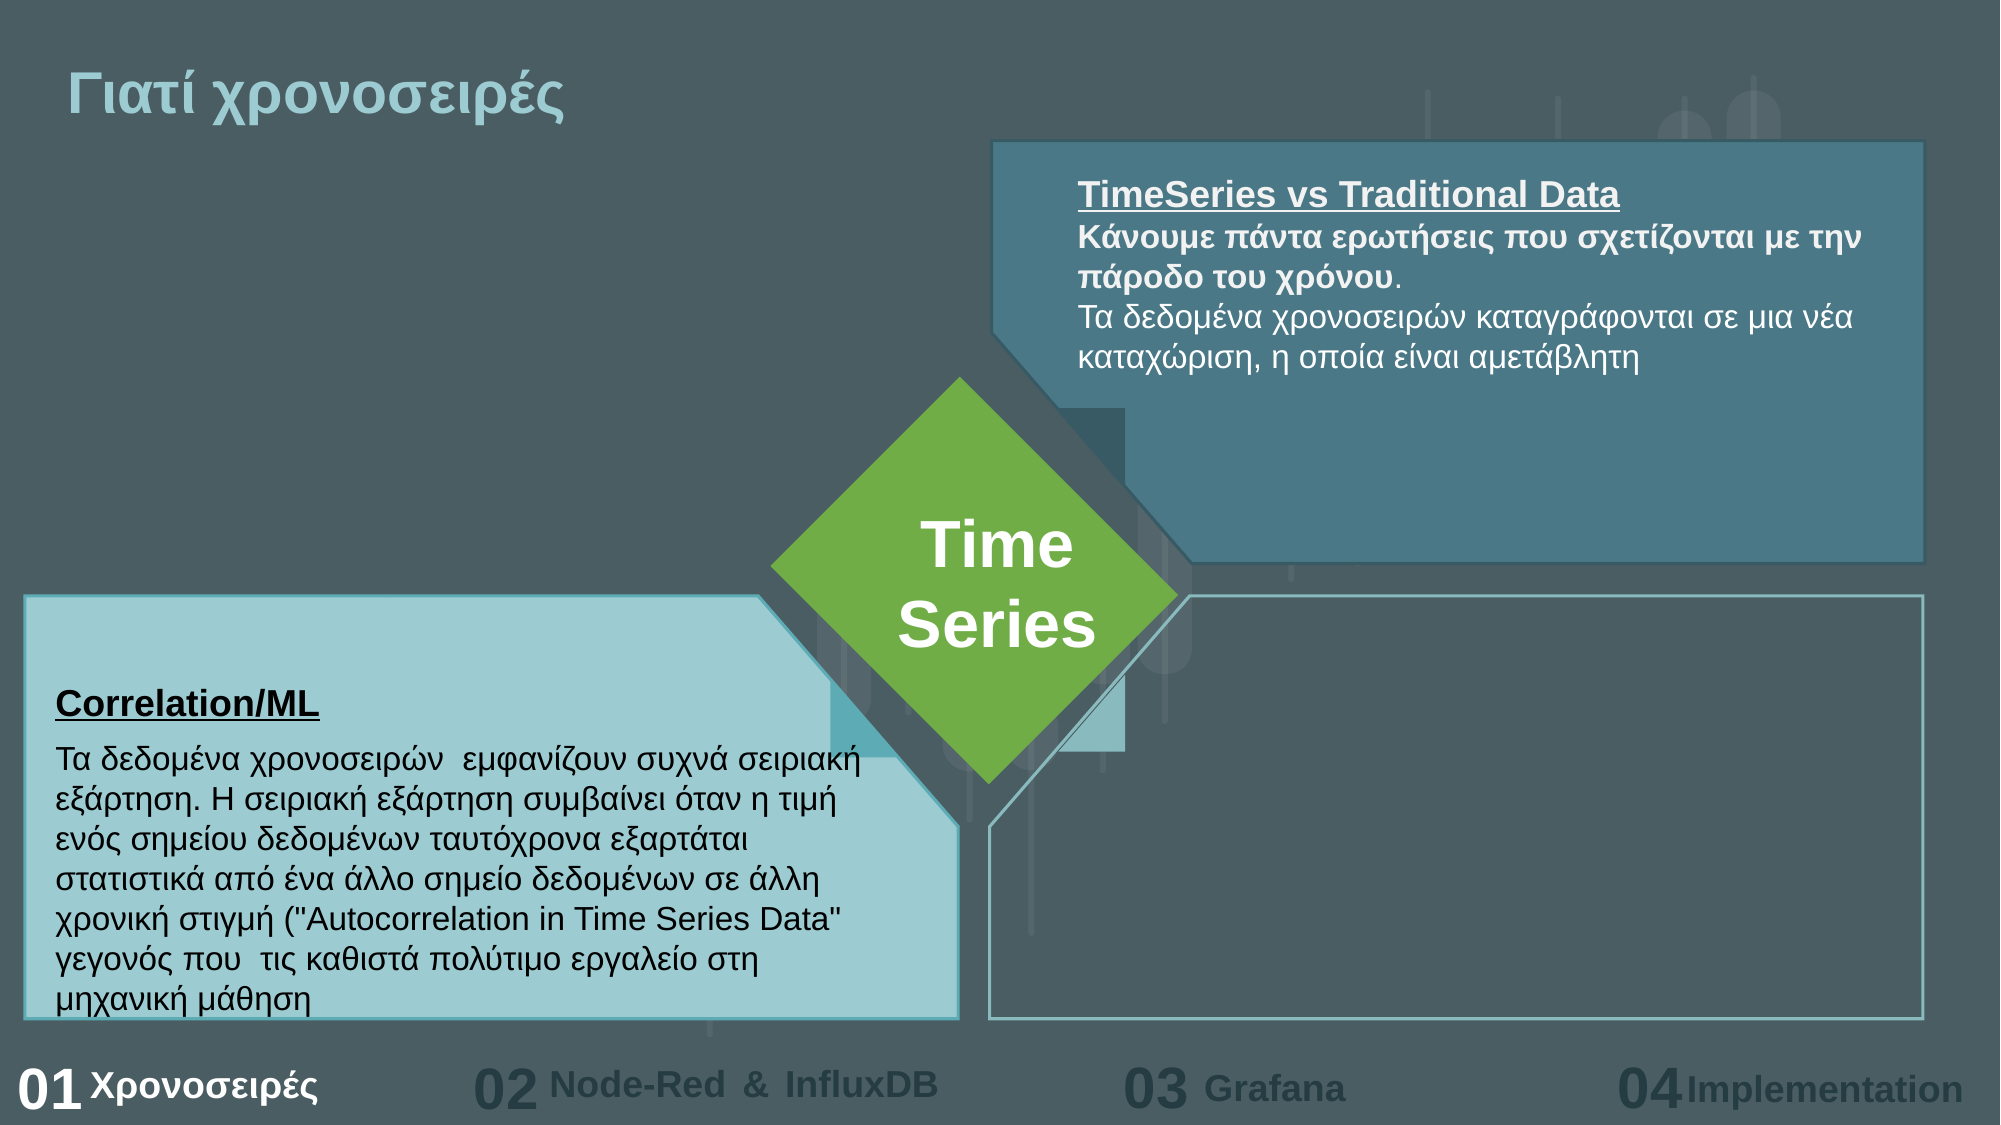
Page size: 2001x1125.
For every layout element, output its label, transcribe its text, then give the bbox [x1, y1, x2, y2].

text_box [40, 671, 890, 1028]
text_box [24, 140, 1925, 1019]
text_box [0, 1033, 1988, 1125]
text_box Γιατί χρονοσειρές [52, 55, 1953, 135]
